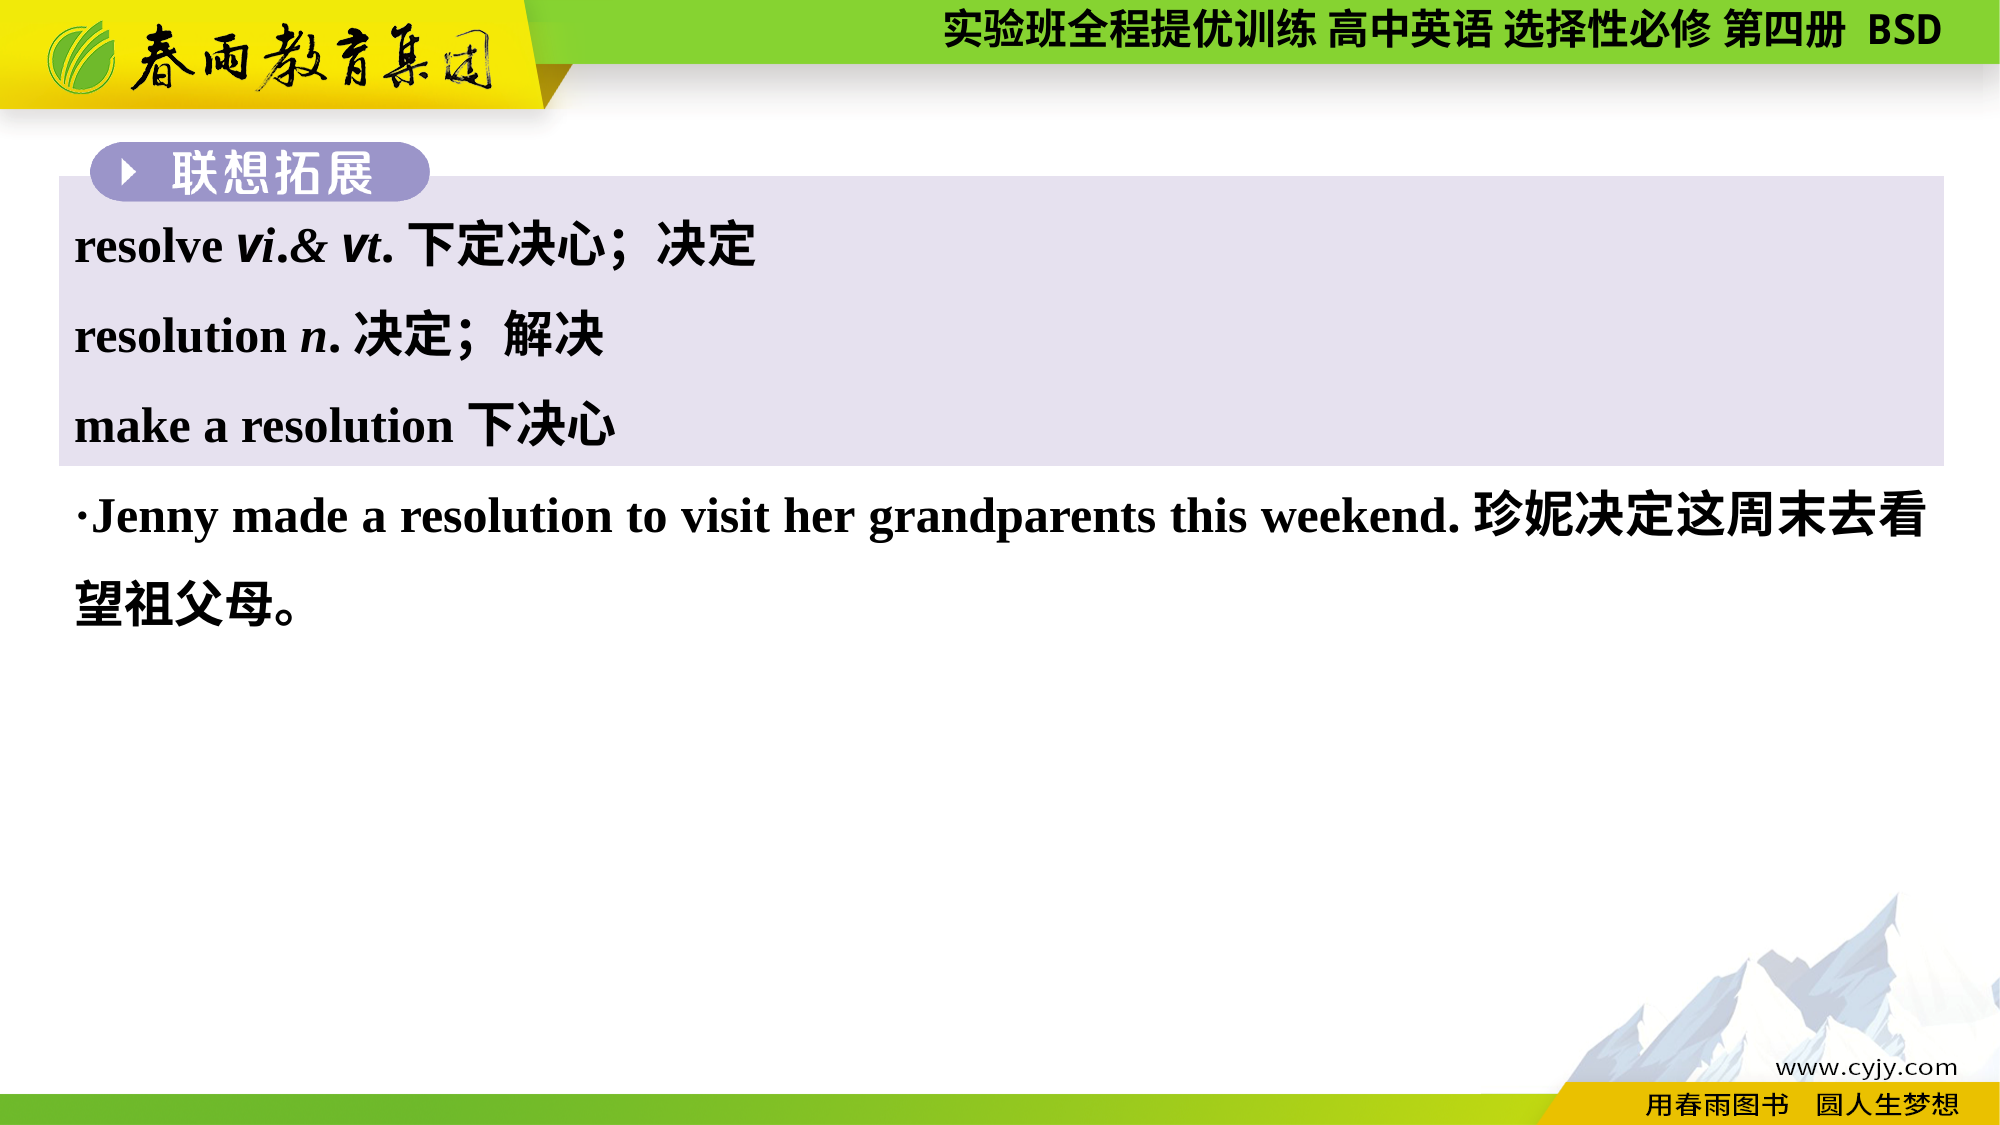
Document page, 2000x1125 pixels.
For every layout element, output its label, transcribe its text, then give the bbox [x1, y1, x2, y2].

picture [0, 0, 2000, 1125]
list resolve vi.& vt.下定决心；决定 resolution n.决定；解决 make a resolution下决心 ·Jenny made a resolution to visit her grandparents this weekend.珍妮决定这周末去看望祖父母。 [59, 477, 1944, 634]
